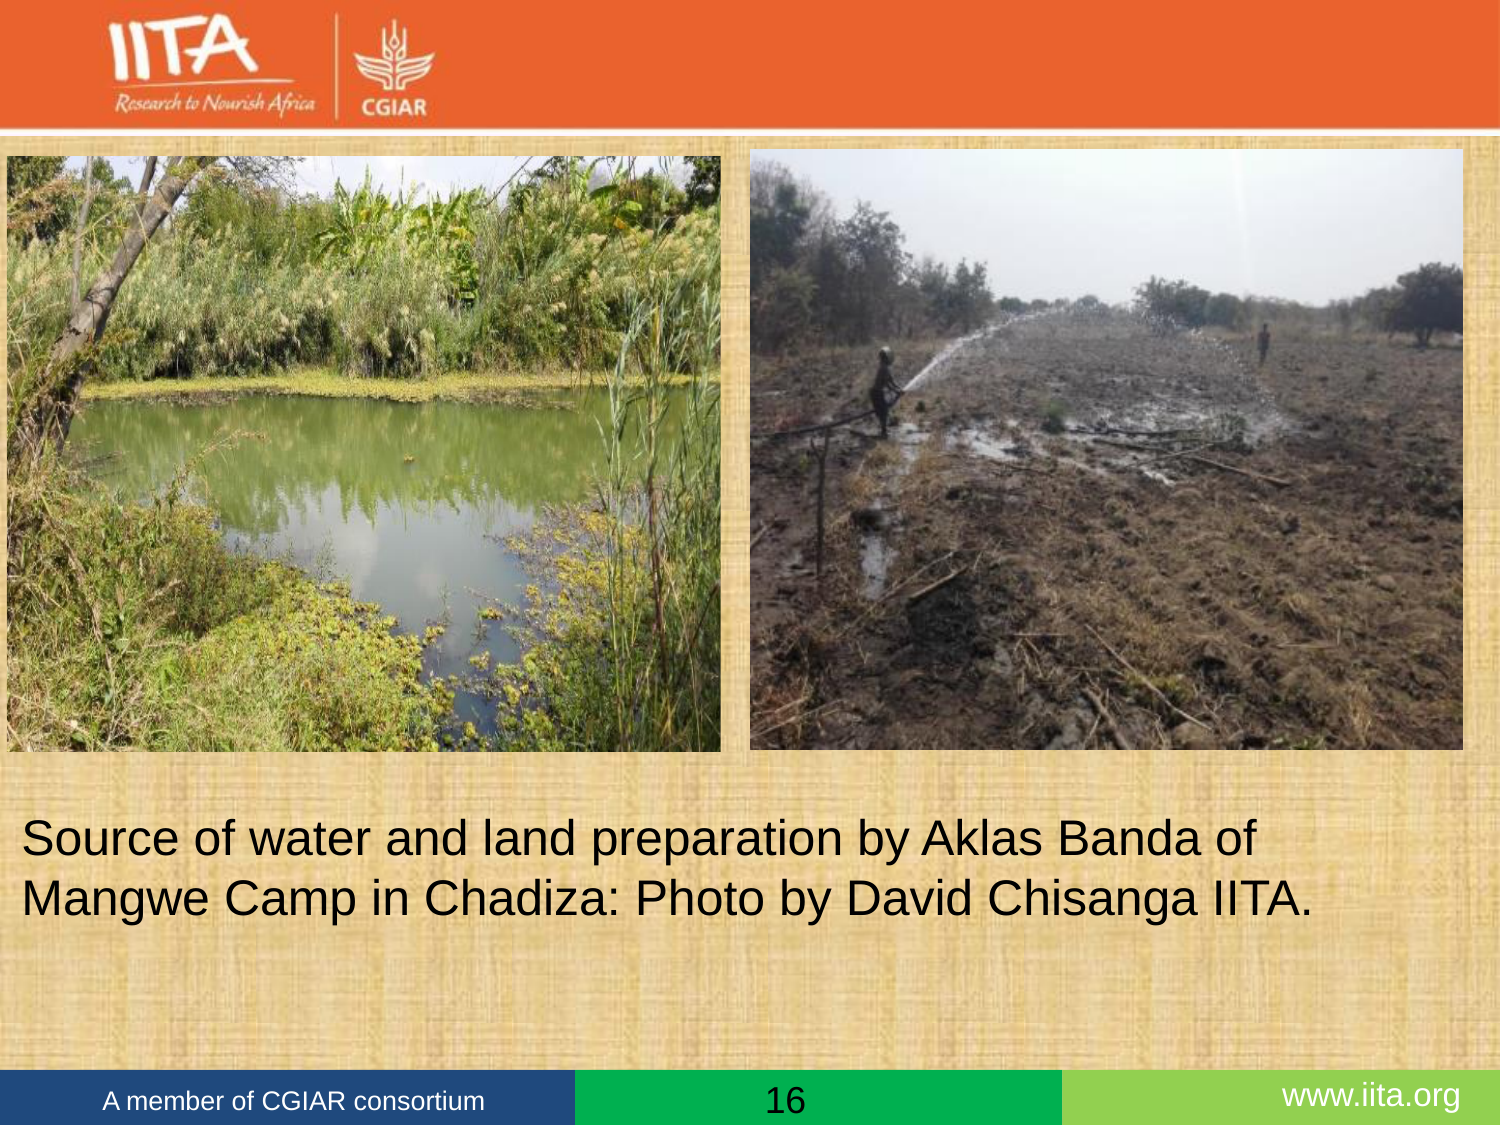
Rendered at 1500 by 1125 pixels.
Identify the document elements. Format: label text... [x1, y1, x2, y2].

picture [0, 0, 1500, 1069]
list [749, 149, 1463, 751]
text_box Source of water and land preparation by Aklas Banda of Mangwe Camp in Chadiza: Photo by David Chisanga IITA. [6, 798, 1413, 933]
text_box 16 [749, 1068, 838, 1125]
